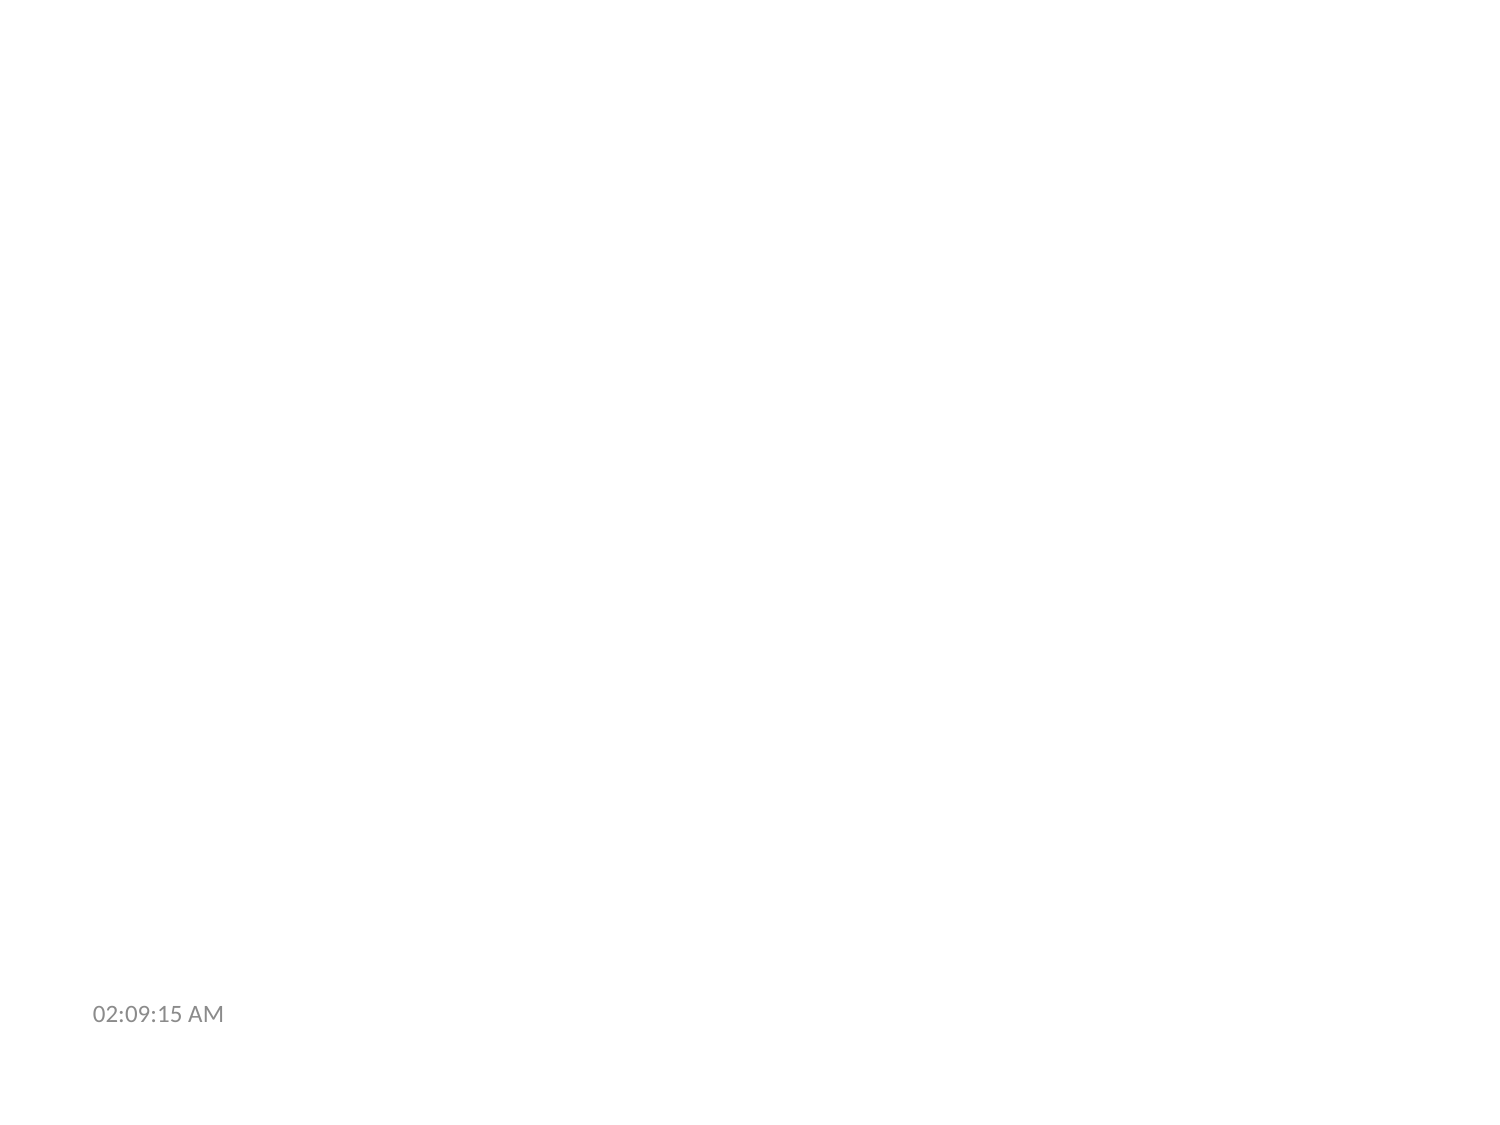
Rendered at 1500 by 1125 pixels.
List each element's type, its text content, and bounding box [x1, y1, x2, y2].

text_box 3:35:09 PM [77, 982, 428, 1043]
